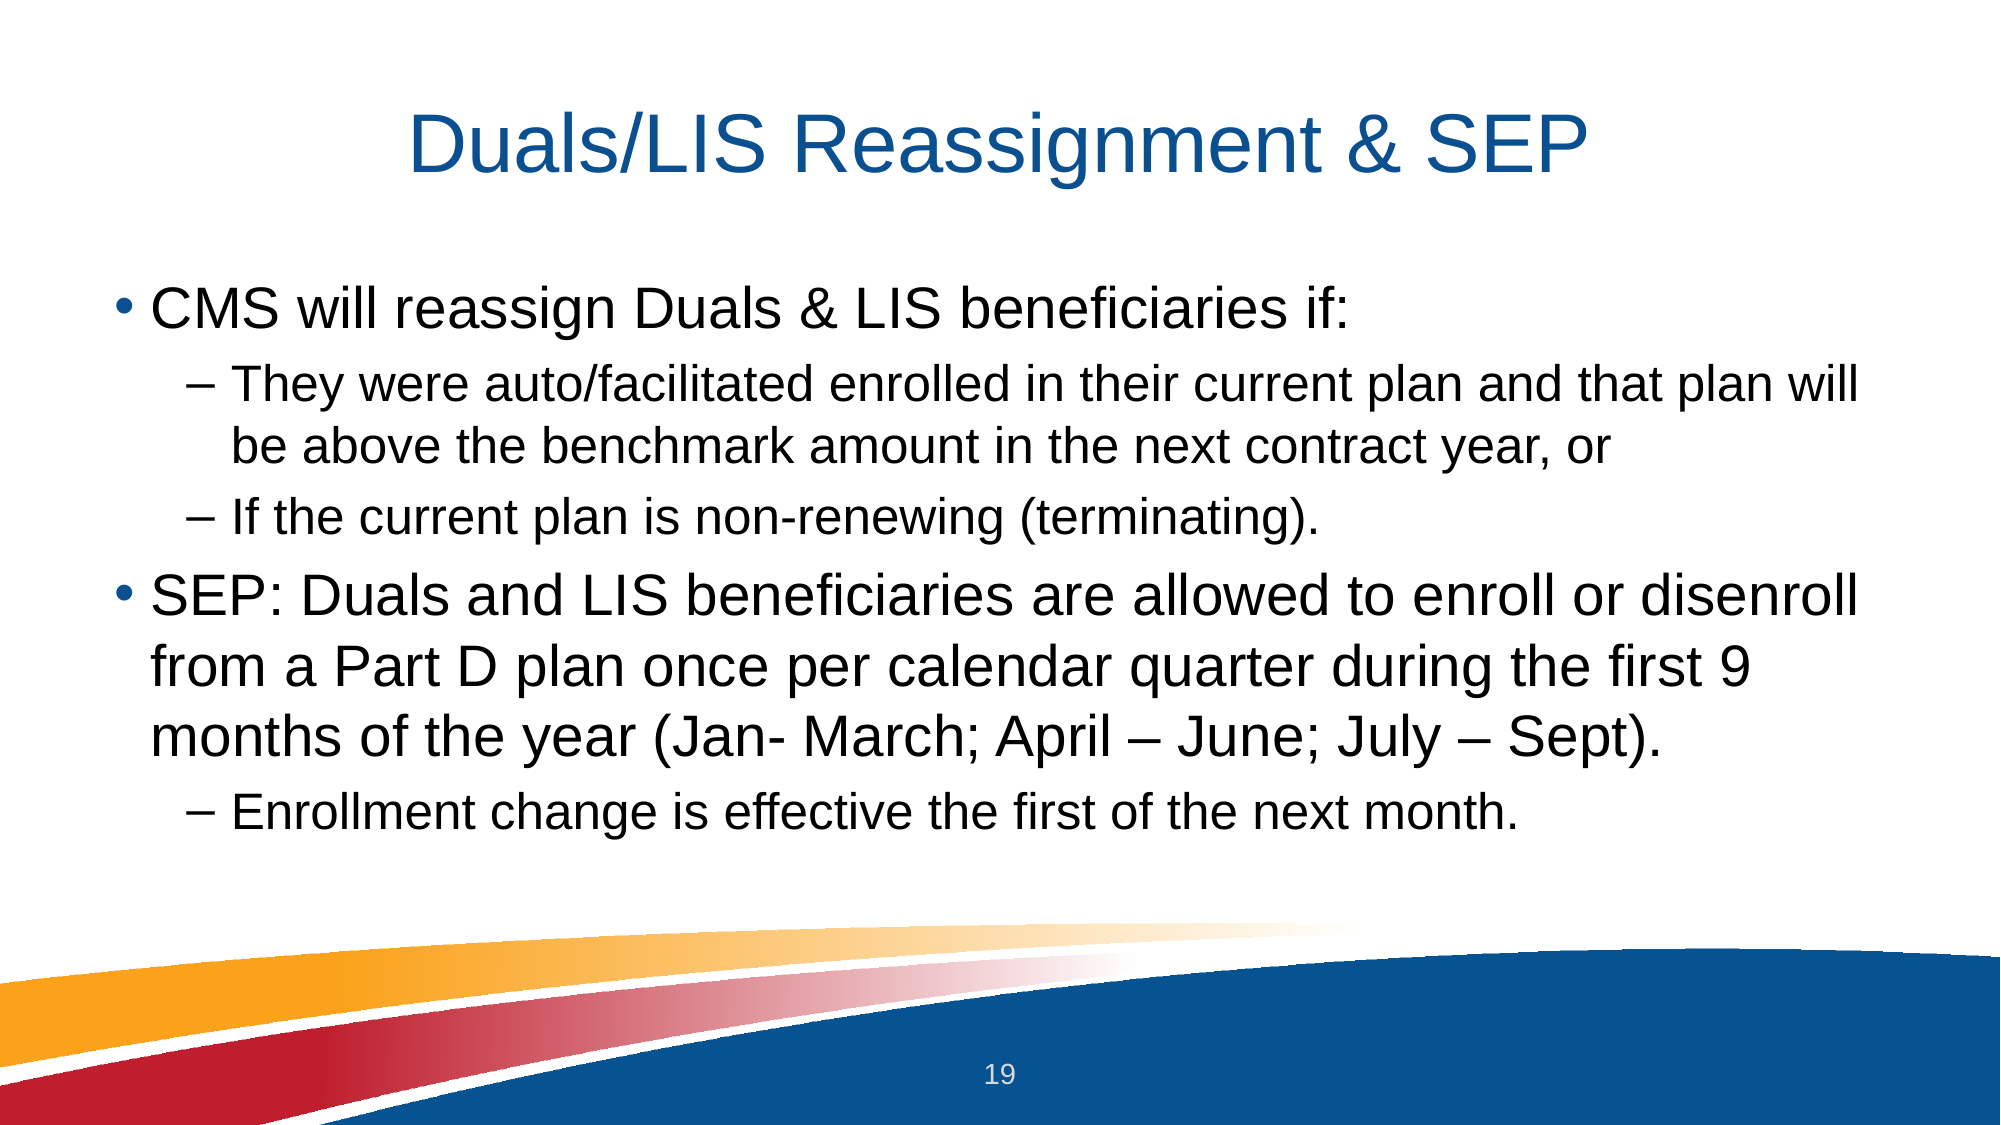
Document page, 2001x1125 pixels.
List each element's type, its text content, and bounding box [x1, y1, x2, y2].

list CMS will reassign Duals & LIS beneficiaries if: They were auto/facilitated enrolled in their current plan and that plan will be above the benchmark amount in the next contract year, or If the current plan is non-renewing (terminating). SEP: Duals and LIS beneficiaries are allowed to enroll or disenroll from a Part D plan once per calendar quarter during the first 9 months of the year (Jan- March; April – June; July – Sept). Enrollment change is effective the first of the next month. [99, 262, 1900, 900]
slide_number 19 [766, 1042, 1234, 1103]
picture [0, 887, 2000, 1125]
title Duals/LIS Reassignment & SEP [99, 45, 1900, 233]
